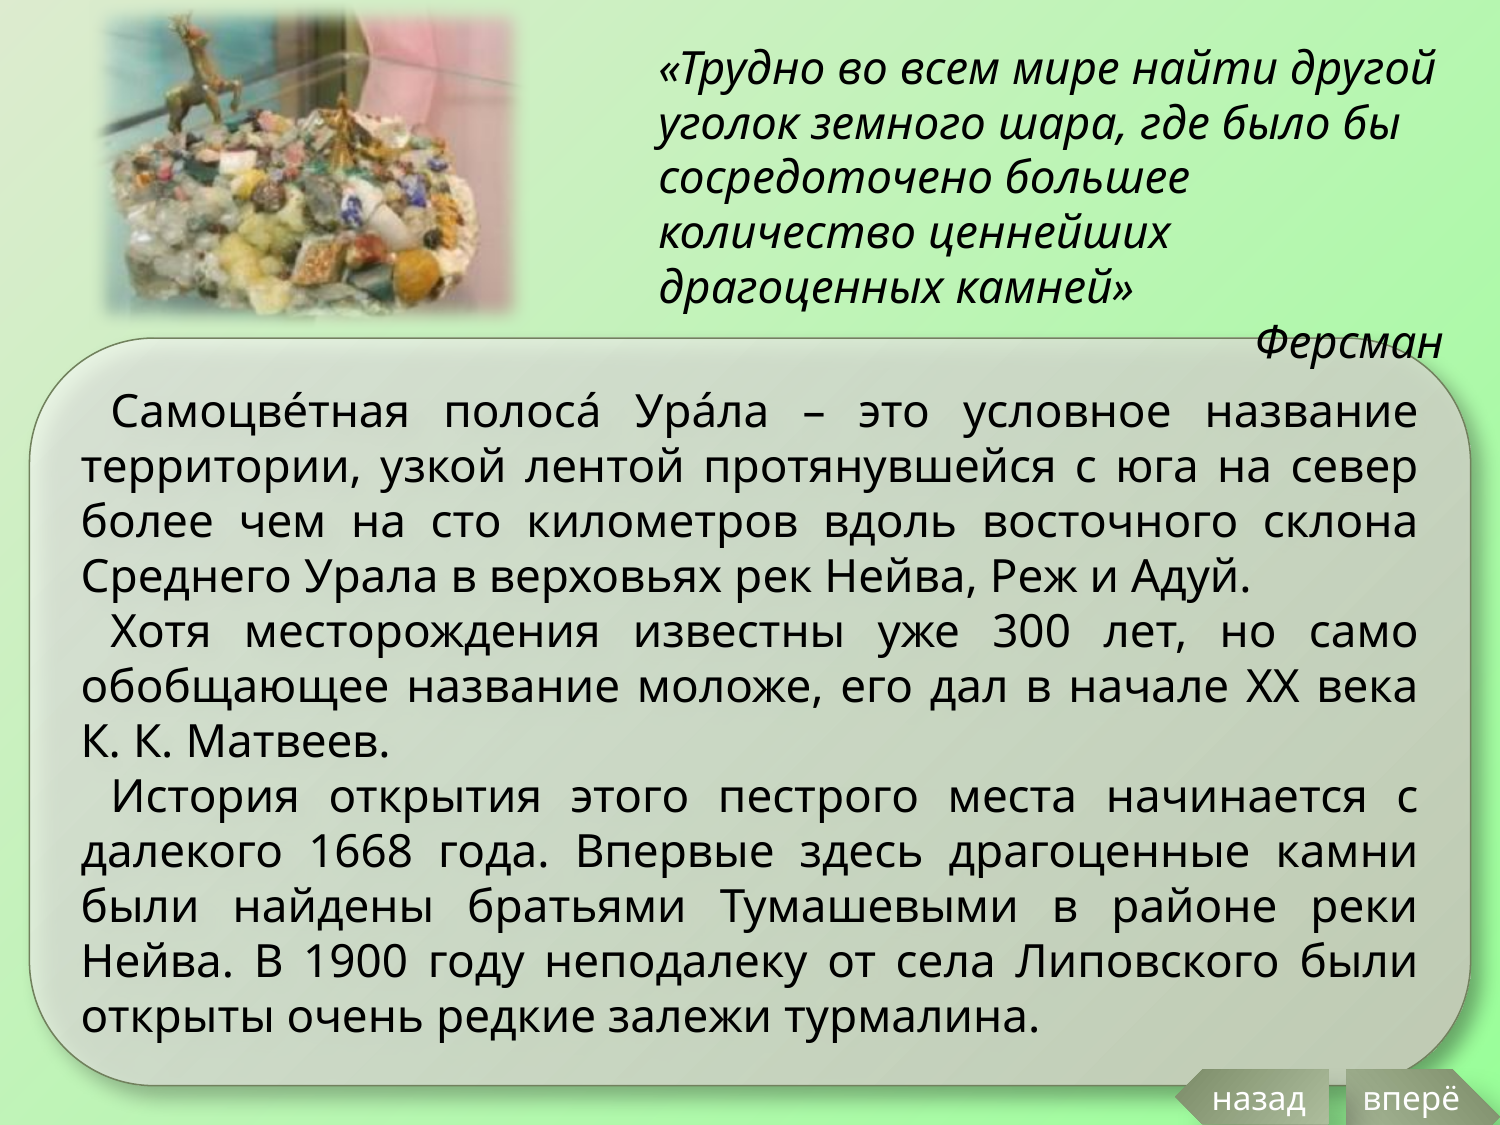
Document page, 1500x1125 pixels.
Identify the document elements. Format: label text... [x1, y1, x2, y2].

text_box назад [1175, 1069, 1329, 1125]
text_box вперёд [1346, 1069, 1500, 1125]
text_box Самоцве́тная полоса́ Ура́ла – это условное название территории, узкой лентой протянувшейся с юга на север более чем на сто километров вдоль восточного склона Среднего Урала в верховьях рек Нейва, Реж и Адуй. Хотя месторождения известны уже 300 лет, но само обобщающее название моложе, его дал в начале XX века К. К. Матвеев. История открытия этого пестрого места начинается с далекого 1668 года. Впервые здесь драгоценные камни были найдены братьями Тумашевыми в районе реки Нейва. В 1900 году неподалеку от села Липовского были открыты очень редкие залежи турмалина. [28, 337, 1472, 1087]
text_box «Трудно во всем мире найти другой уголок земного шара, где было бы сосредоточено большее количество ценнейших драгоценных камней» Ферсман [643, 30, 1459, 376]
picture [88, 0, 531, 331]
